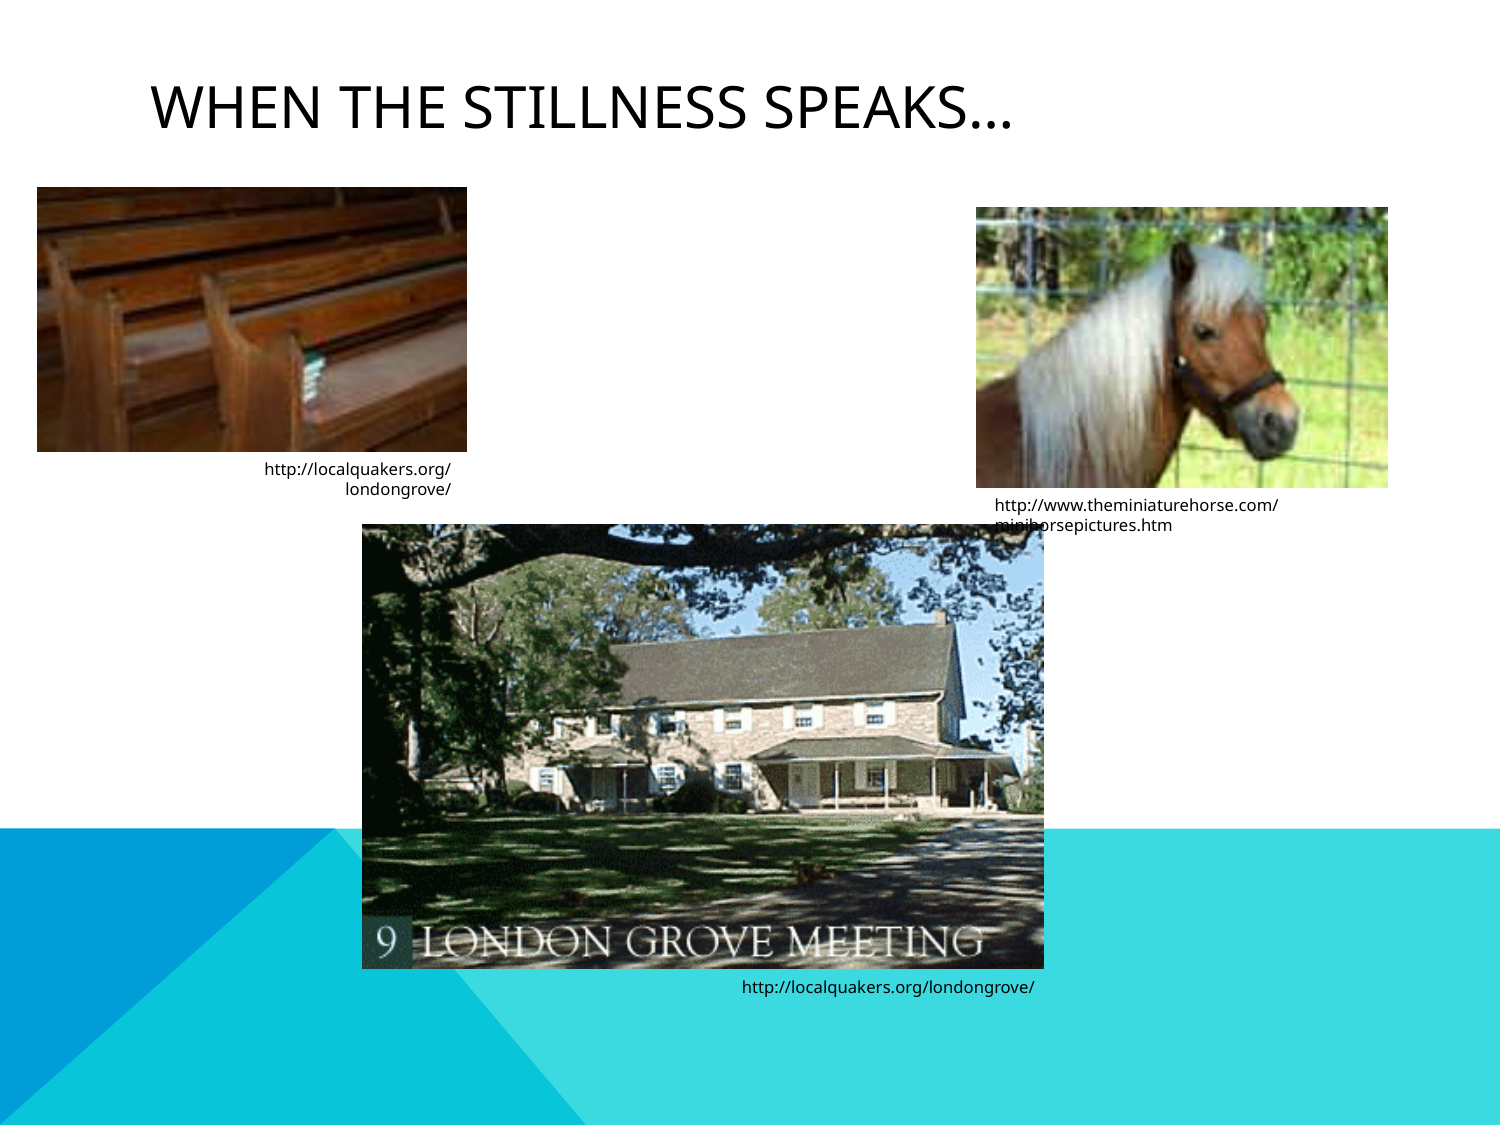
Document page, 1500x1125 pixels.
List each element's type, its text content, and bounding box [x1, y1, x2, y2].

list [75, 262, 1437, 1050]
text_box http://localquakers.org/londongrove/ [158, 459, 467, 507]
picture [976, 206, 1389, 489]
text_box http://www.theminiaturehorse.com/minihorsepictures.htm [979, 487, 1421, 543]
text_box http://localquakers.org/londongrove/ [575, 969, 1050, 1005]
title When the stillness speaks… [135, 60, 1369, 150]
picture [37, 187, 467, 452]
picture [362, 524, 1044, 969]
